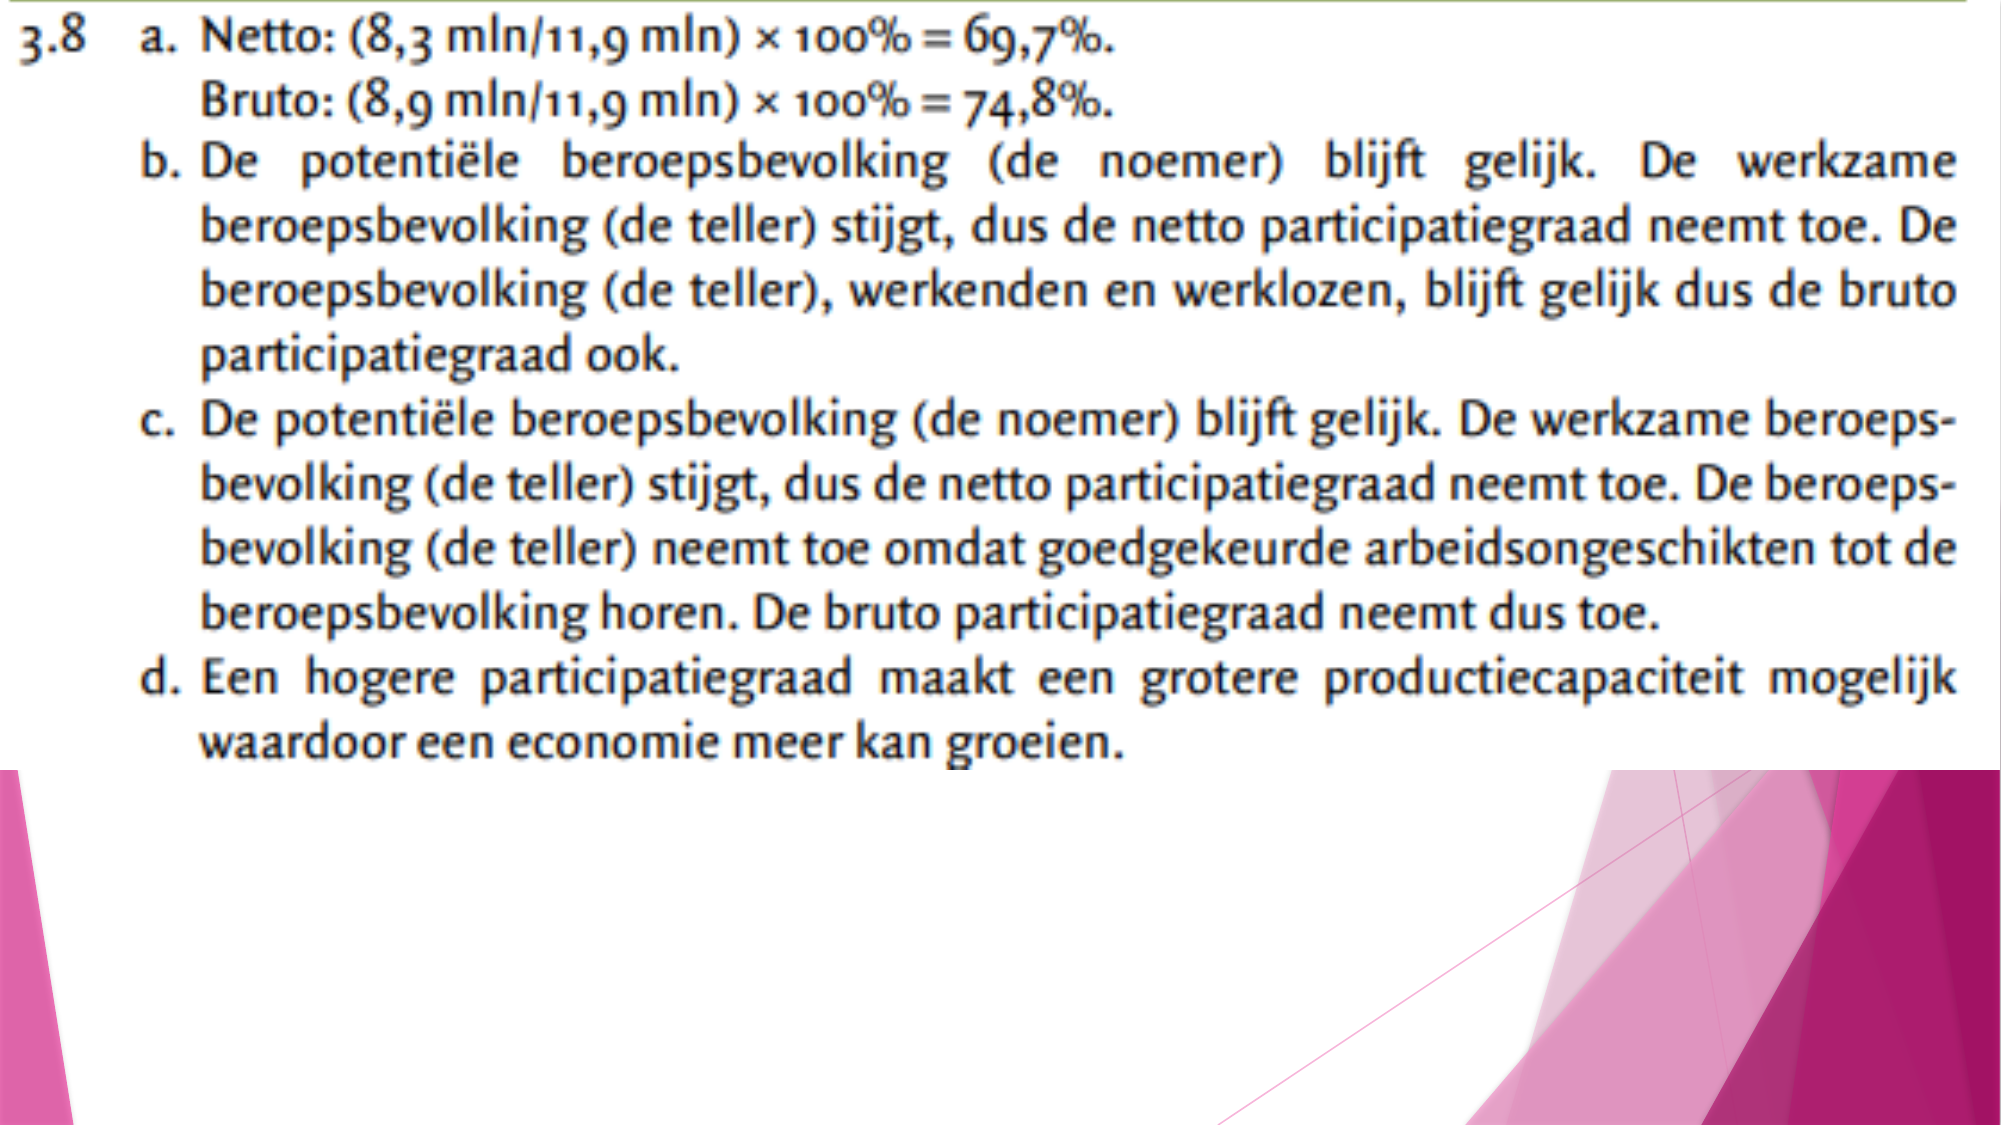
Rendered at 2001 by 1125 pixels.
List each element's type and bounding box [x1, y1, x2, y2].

picture [0, 0, 2000, 770]
